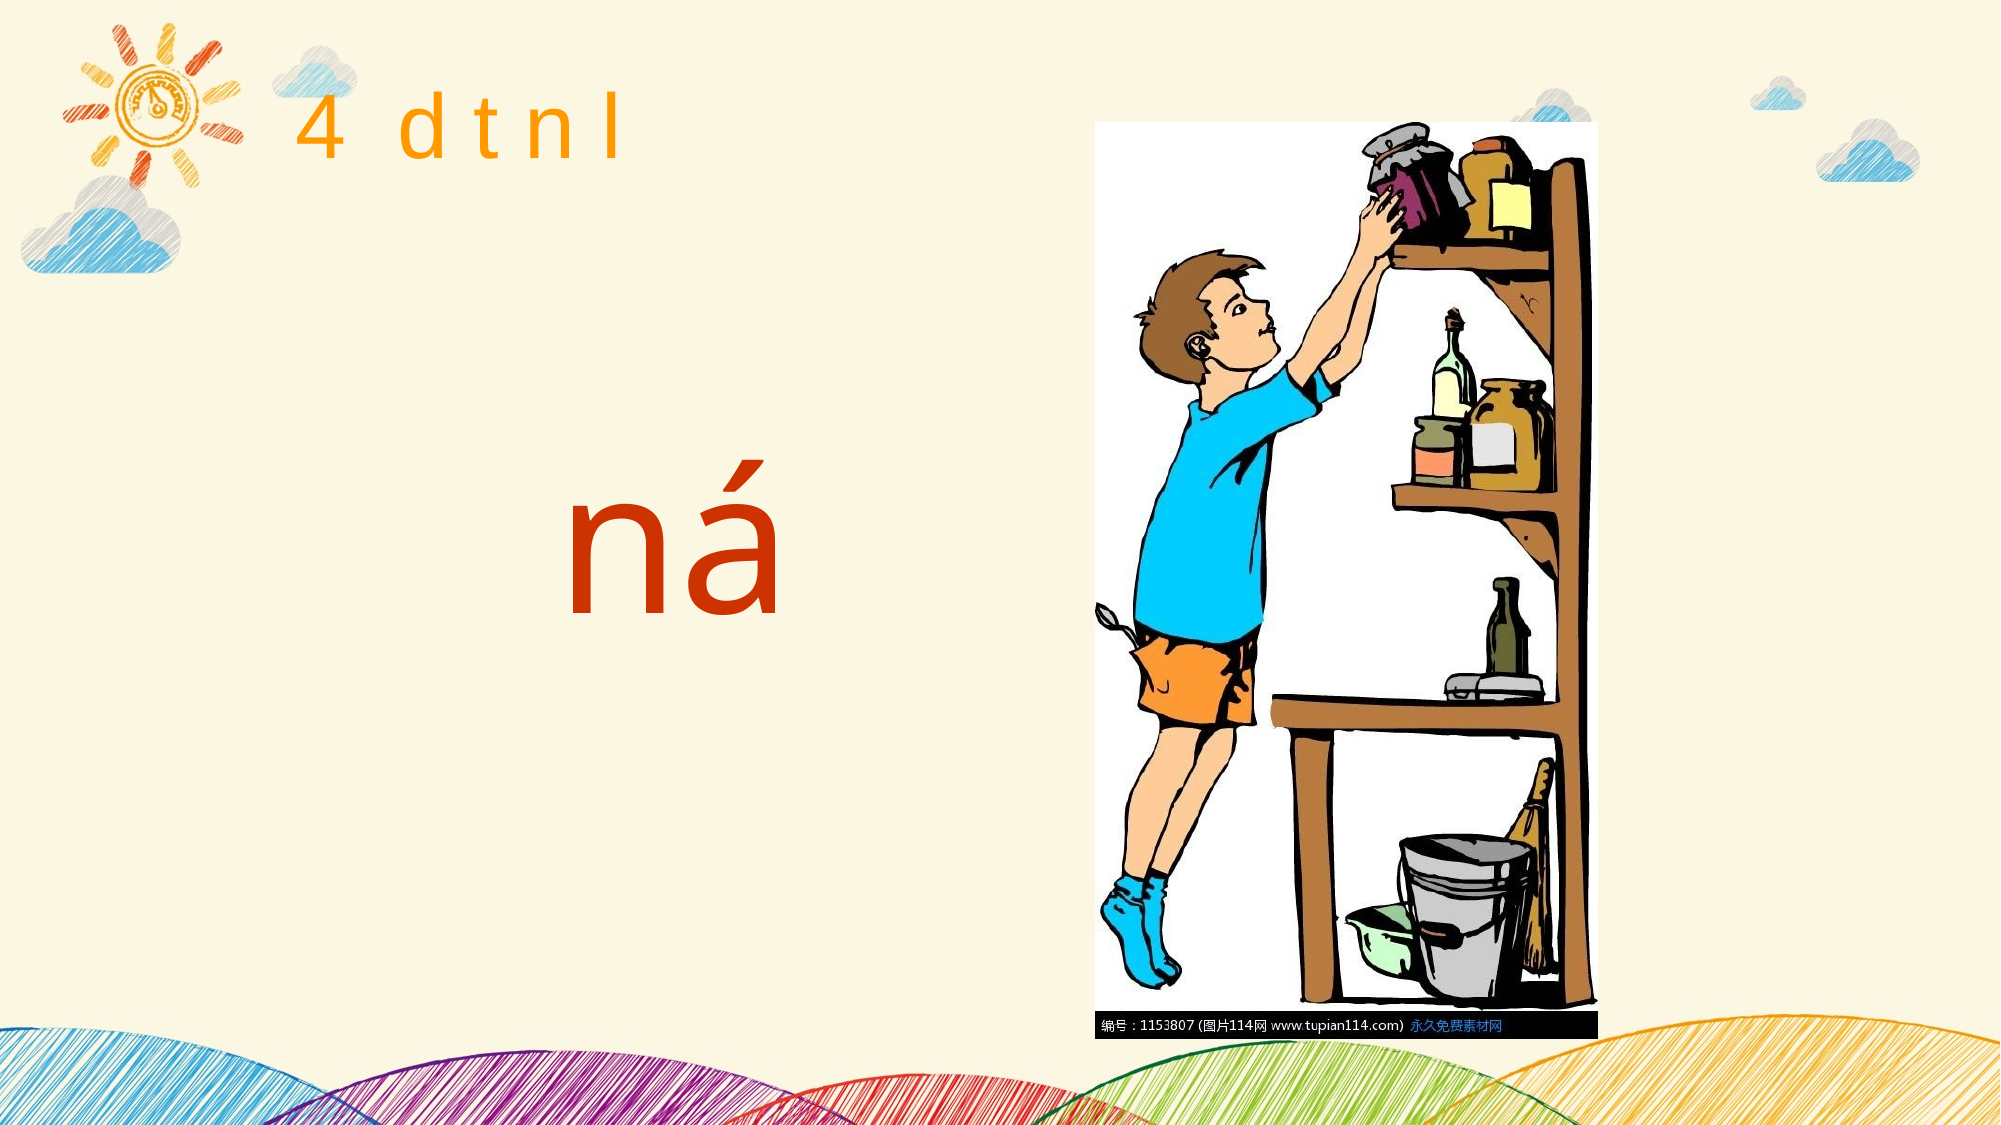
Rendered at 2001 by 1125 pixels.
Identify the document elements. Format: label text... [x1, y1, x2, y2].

picture [0, 0, 2000, 1125]
text_box ná [541, 406, 899, 661]
text_box 4 d t n l [280, 59, 1096, 185]
